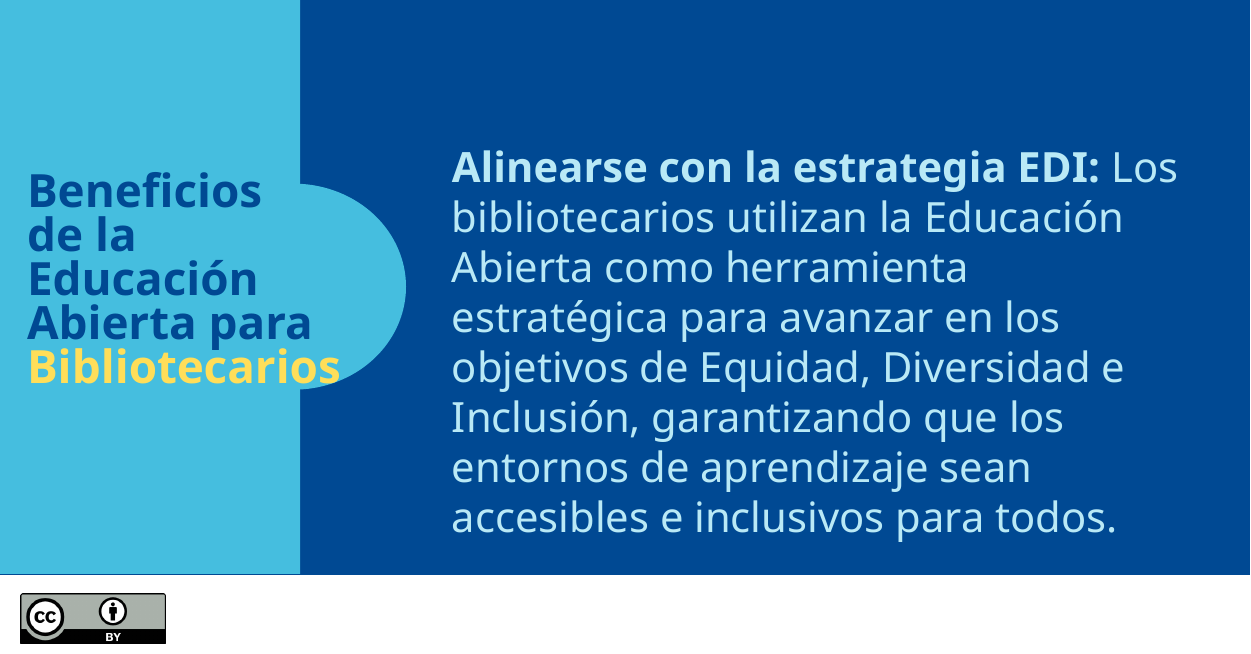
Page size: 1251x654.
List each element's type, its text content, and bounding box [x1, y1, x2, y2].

text_box Alinearse con la estrategia EDI: Los bibliotecarios utilizan la Educación Abierta como herramienta estratégica para avanzar en los objetivos de Equidad, Diversidad e Inclusión, garantizando que los entornos de aprendizaje sean accesibles e inclusivos para todos. [439, 128, 1202, 553]
text_box Beneficios de la Educación Abierta para Bibliotecarios [14, 160, 356, 405]
text_box [356, 200, 407, 373]
text_box [0, 582, 1250, 654]
text_box [0, 0, 301, 574]
picture [20, 592, 166, 645]
